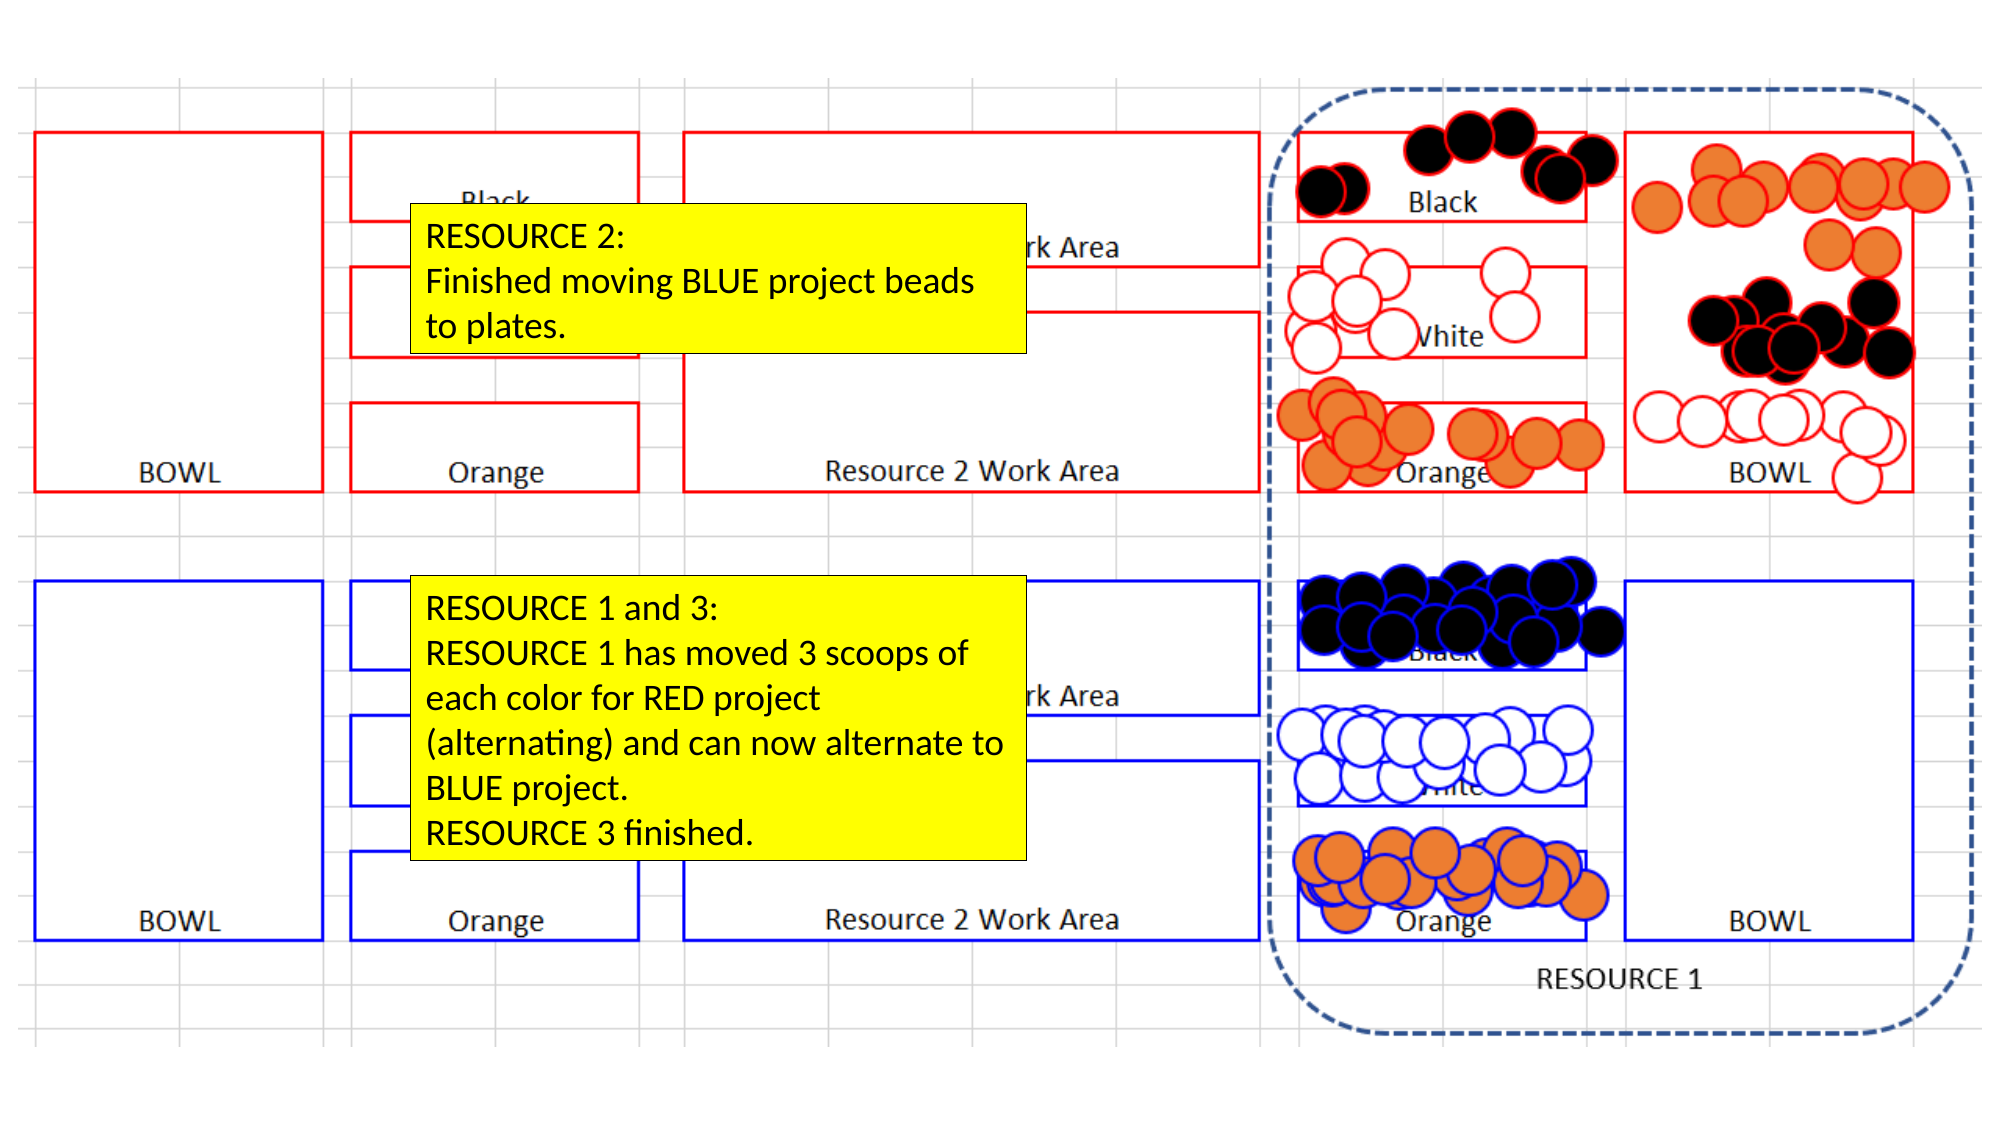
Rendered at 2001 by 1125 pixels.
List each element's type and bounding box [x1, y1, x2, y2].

picture [18, 78, 1982, 1047]
